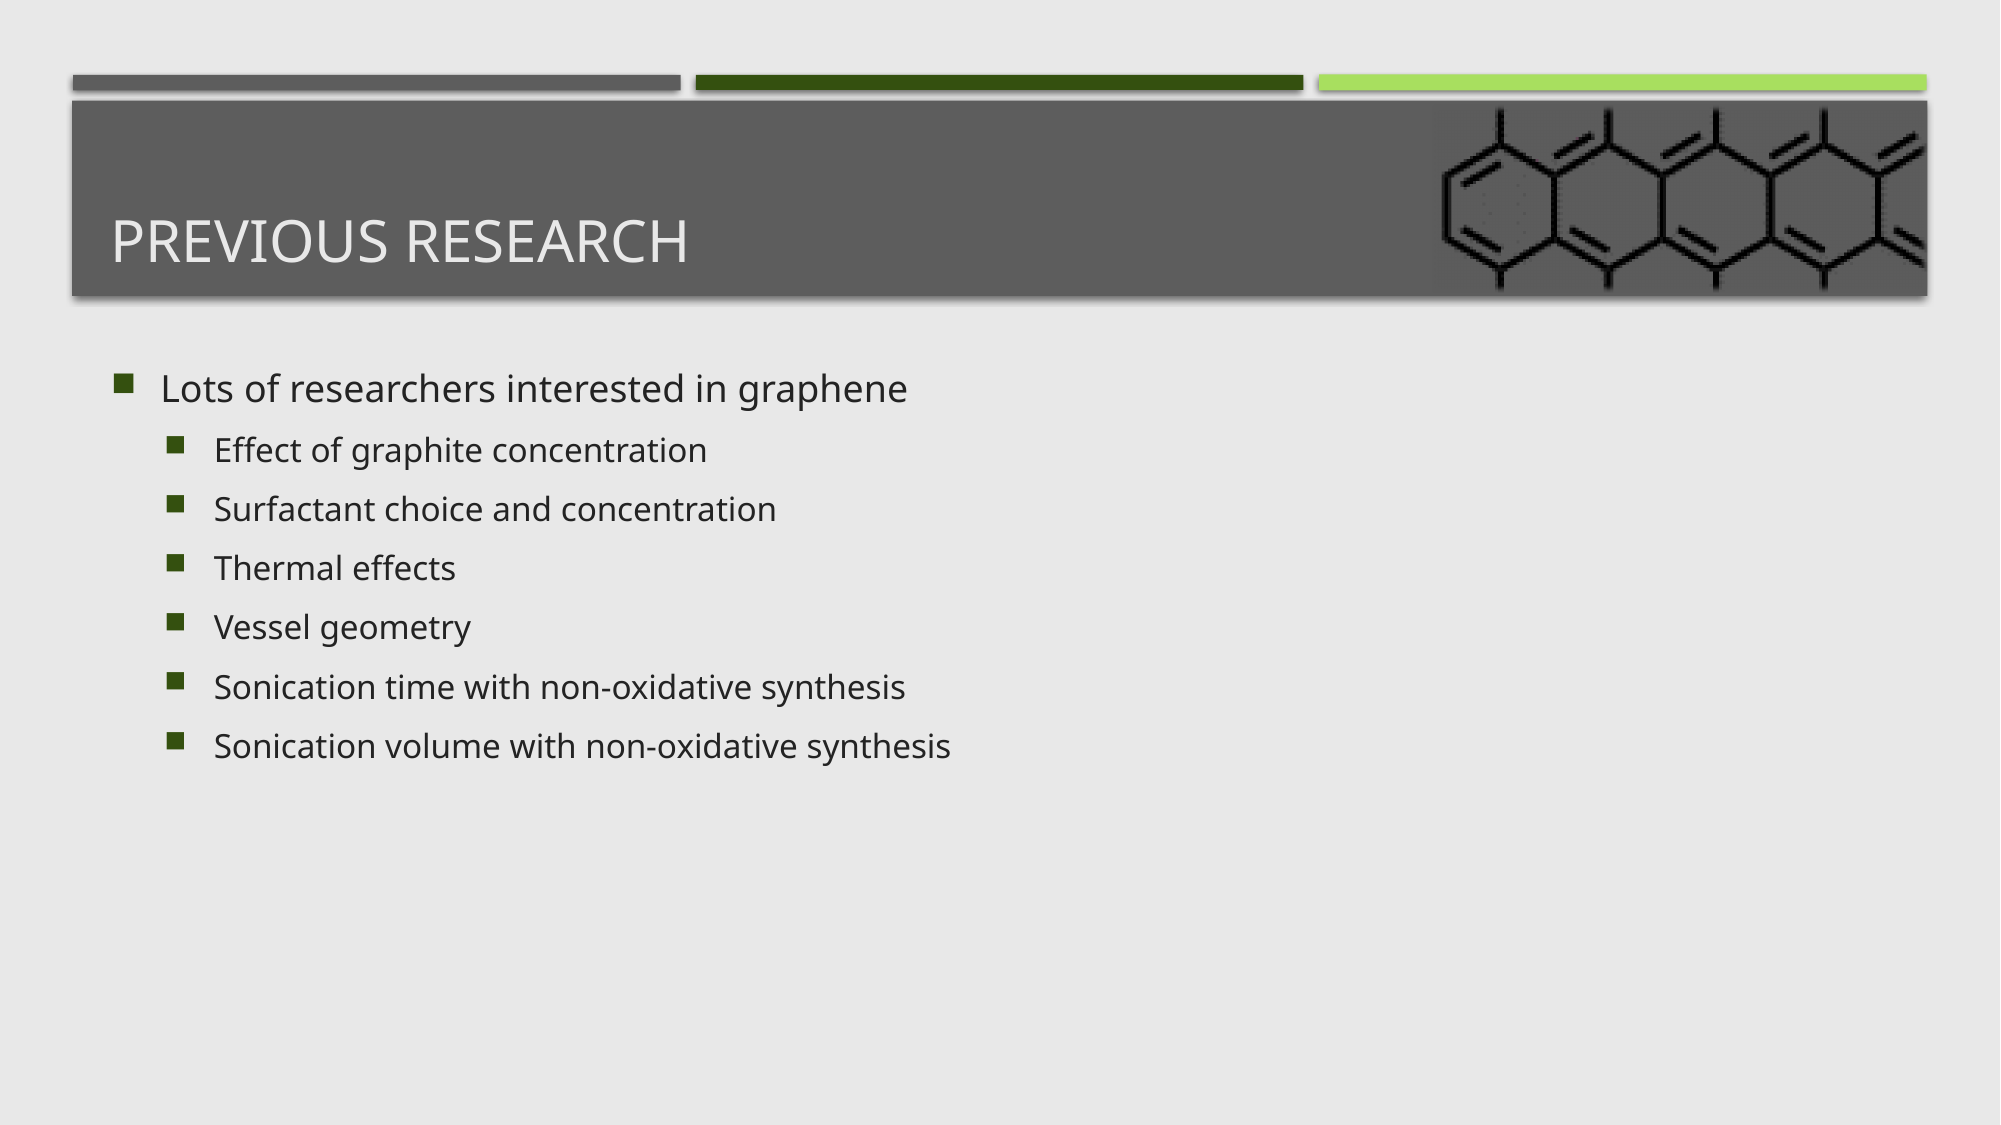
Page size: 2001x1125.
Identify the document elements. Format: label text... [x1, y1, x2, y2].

list Lots of researchers interested in graphene Effect of graphite concentration Surfactant choice and concentration Thermal effects Vessel geometry Sonication time with non-oxidative synthesis Sonication volume with non-oxidative synthesis [95, 357, 1905, 962]
title Previous research [95, 115, 1425, 282]
picture [1431, 104, 1929, 294]
